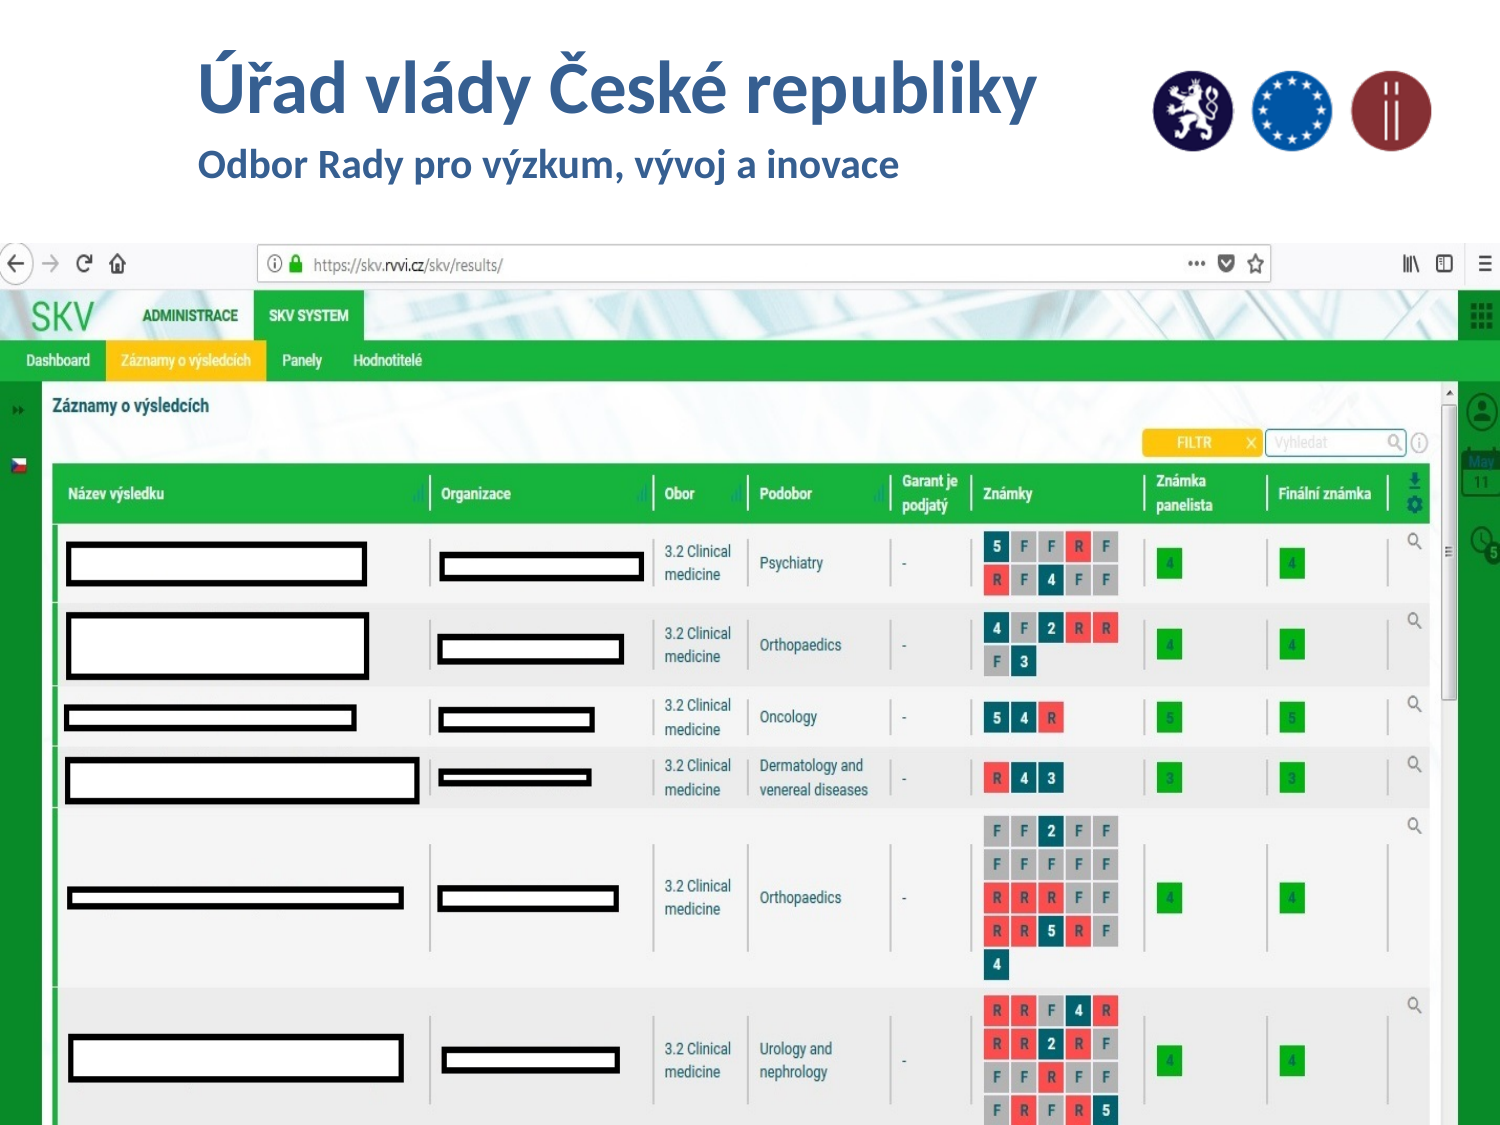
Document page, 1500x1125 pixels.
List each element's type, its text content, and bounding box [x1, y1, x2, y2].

subtitle Úřad vlády České republiky Odbor Rady pro výzkum, vývoj a inovace [183, 30, 1152, 241]
picture [1151, 66, 1435, 155]
picture [0, 243, 1500, 1125]
